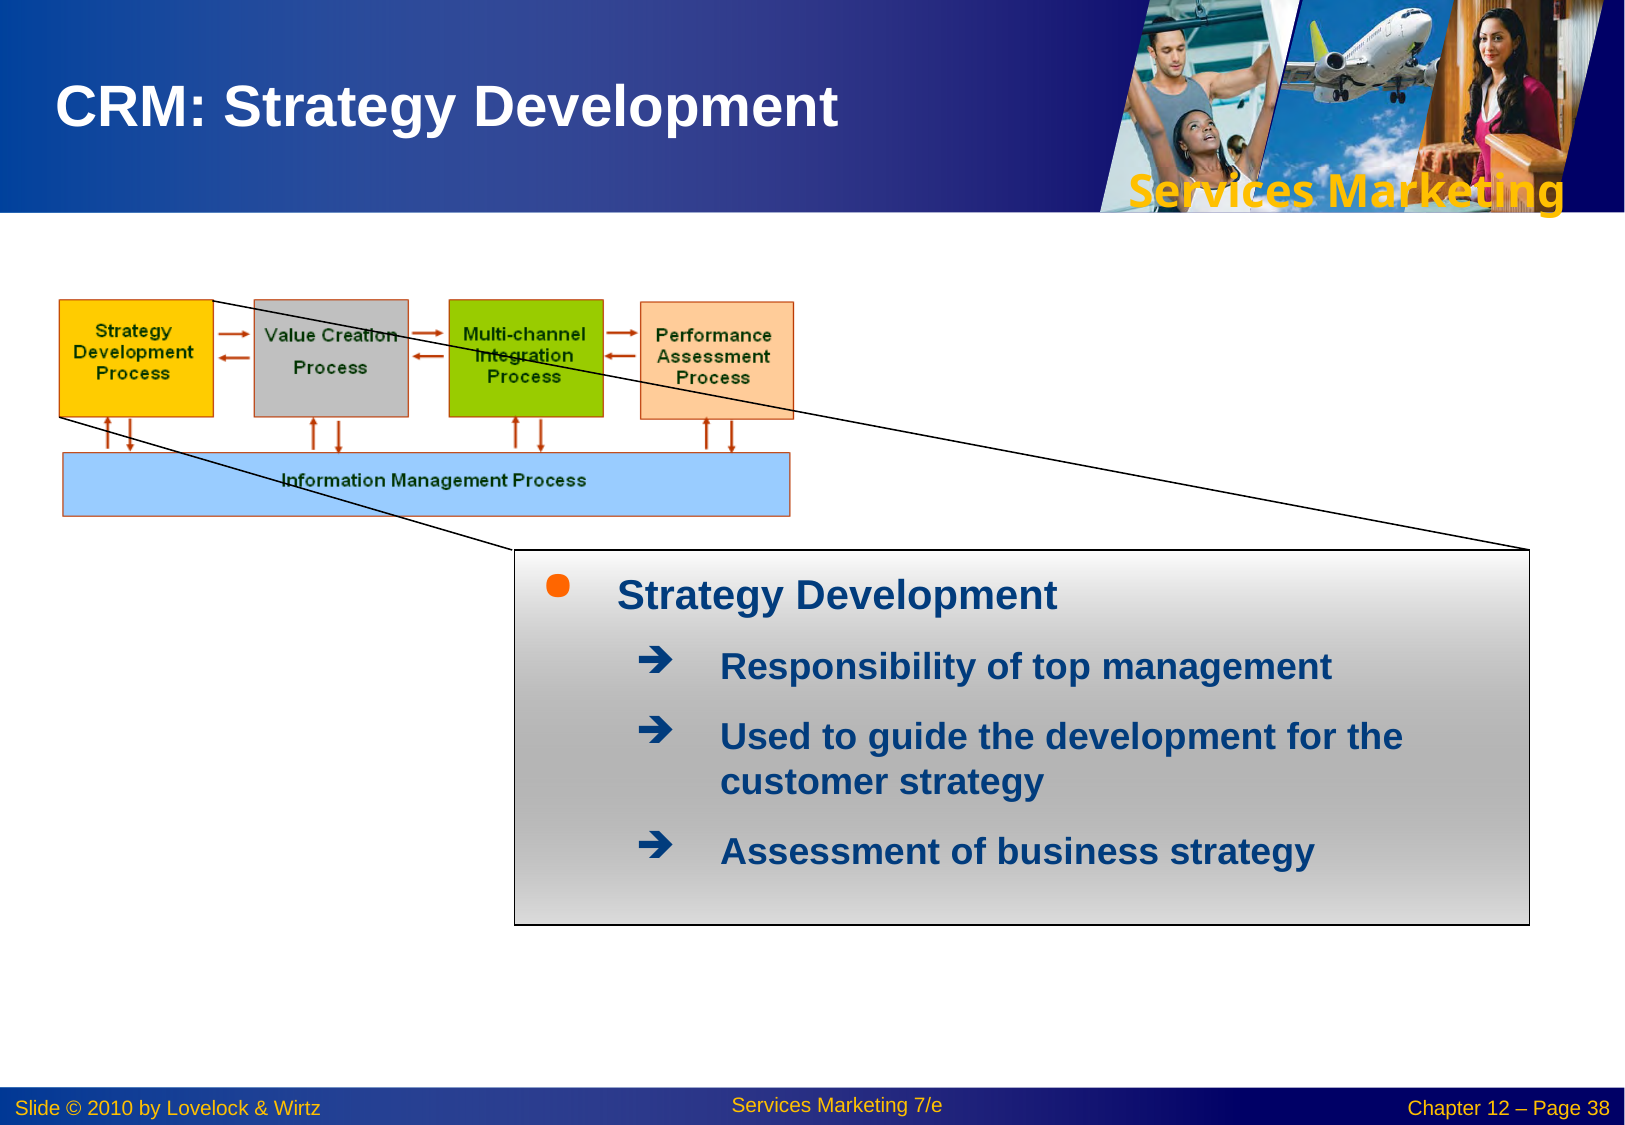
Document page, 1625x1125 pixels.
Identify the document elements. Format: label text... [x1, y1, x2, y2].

text_box [514, 549, 1530, 925]
title CRM: Strategy Development [40, 3, 935, 203]
picture [1162, 186, 1172, 192]
picture [1100, 0, 1604, 213]
picture [1546, 187, 1556, 202]
picture [53, 287, 799, 528]
list Strategy Development Responsibility of top management Used to guide the development for the customer strategy Assessment of business strategy [527, 574, 1531, 814]
